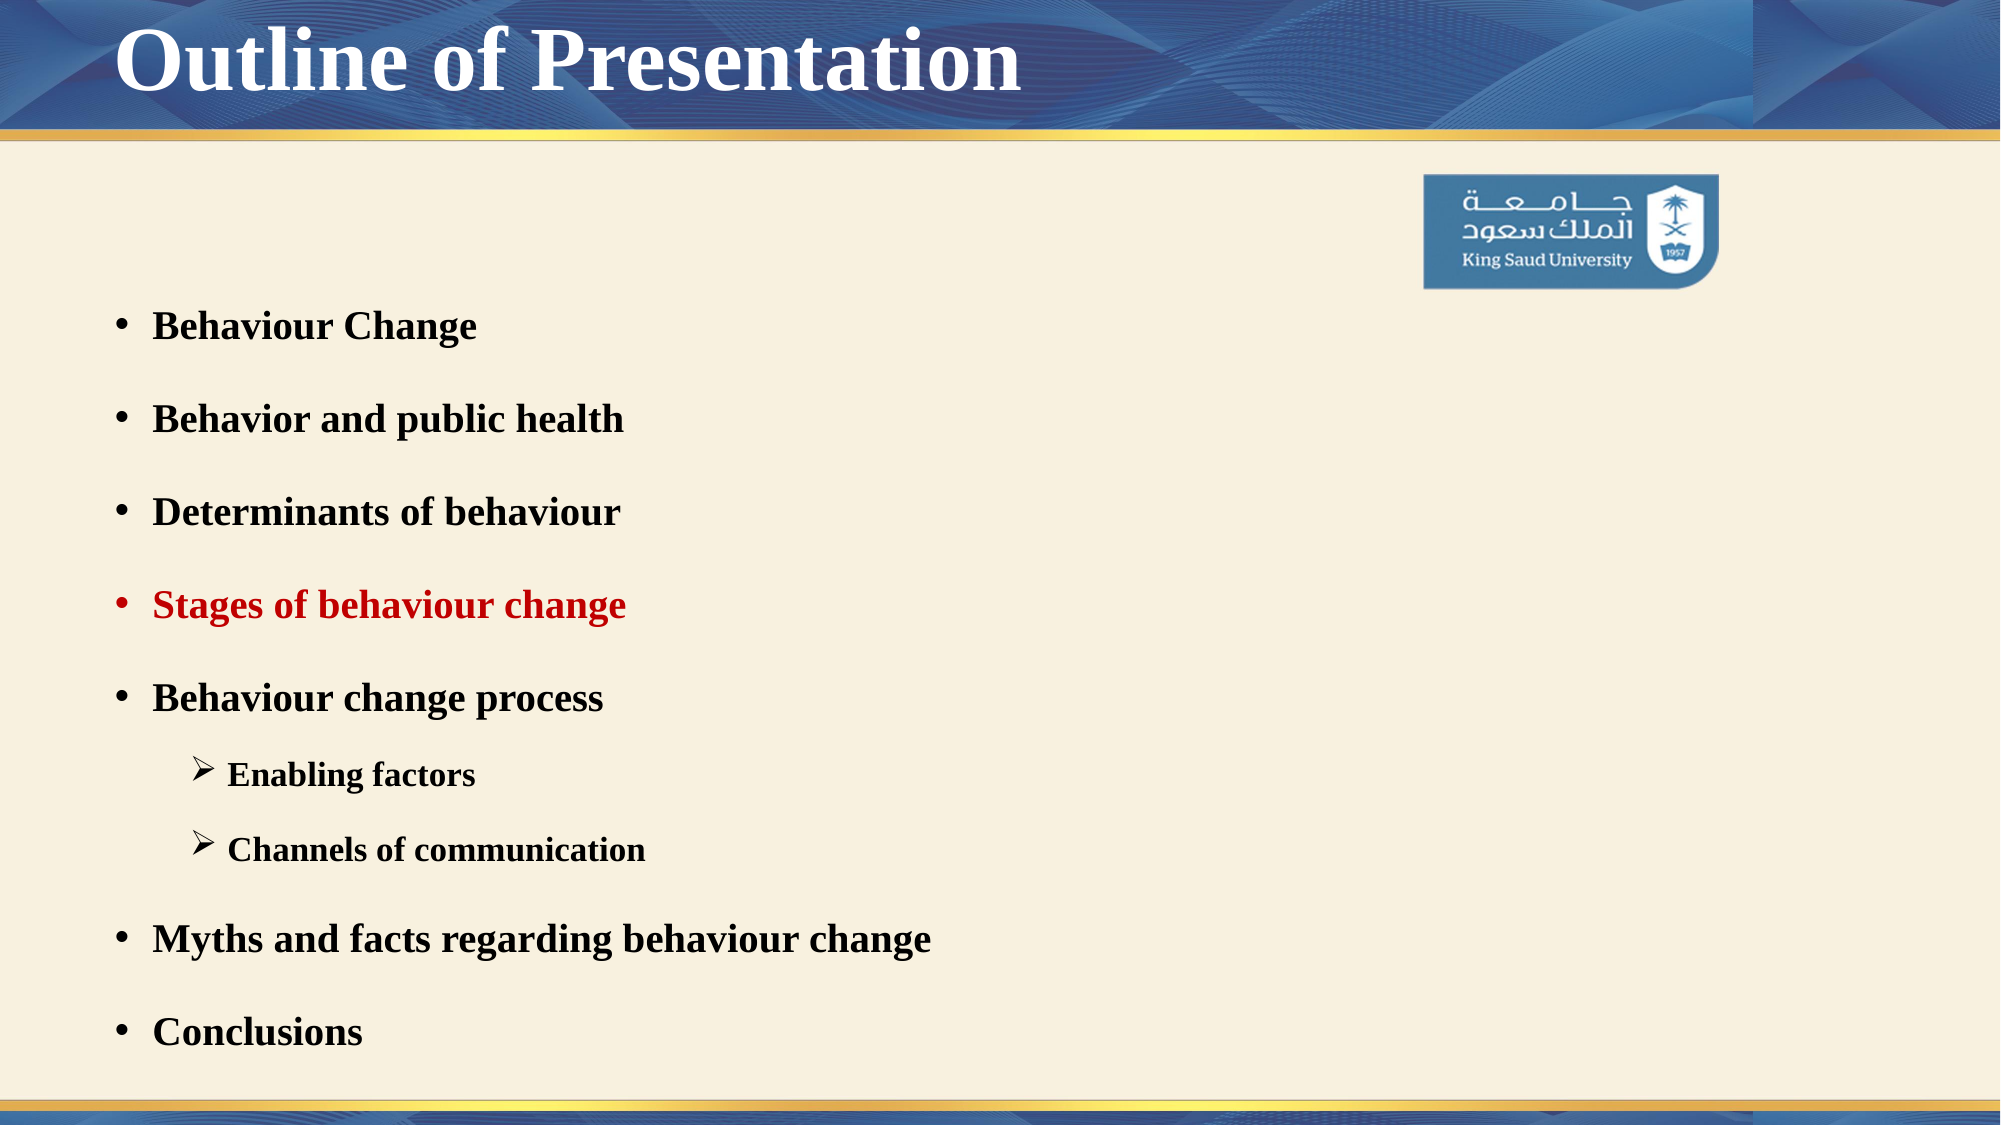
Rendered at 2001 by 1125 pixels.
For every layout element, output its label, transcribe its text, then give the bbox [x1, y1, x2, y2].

list Behaviour Change Behavior and public health Determinants of behaviour Stages of behaviour change Behaviour change process Enabling factors Channels of communication Myths and facts regarding behaviour change Conclusions [99, 262, 1900, 1063]
picture [0, 0, 2001, 1125]
title Outline of Presentation [98, 0, 1824, 122]
